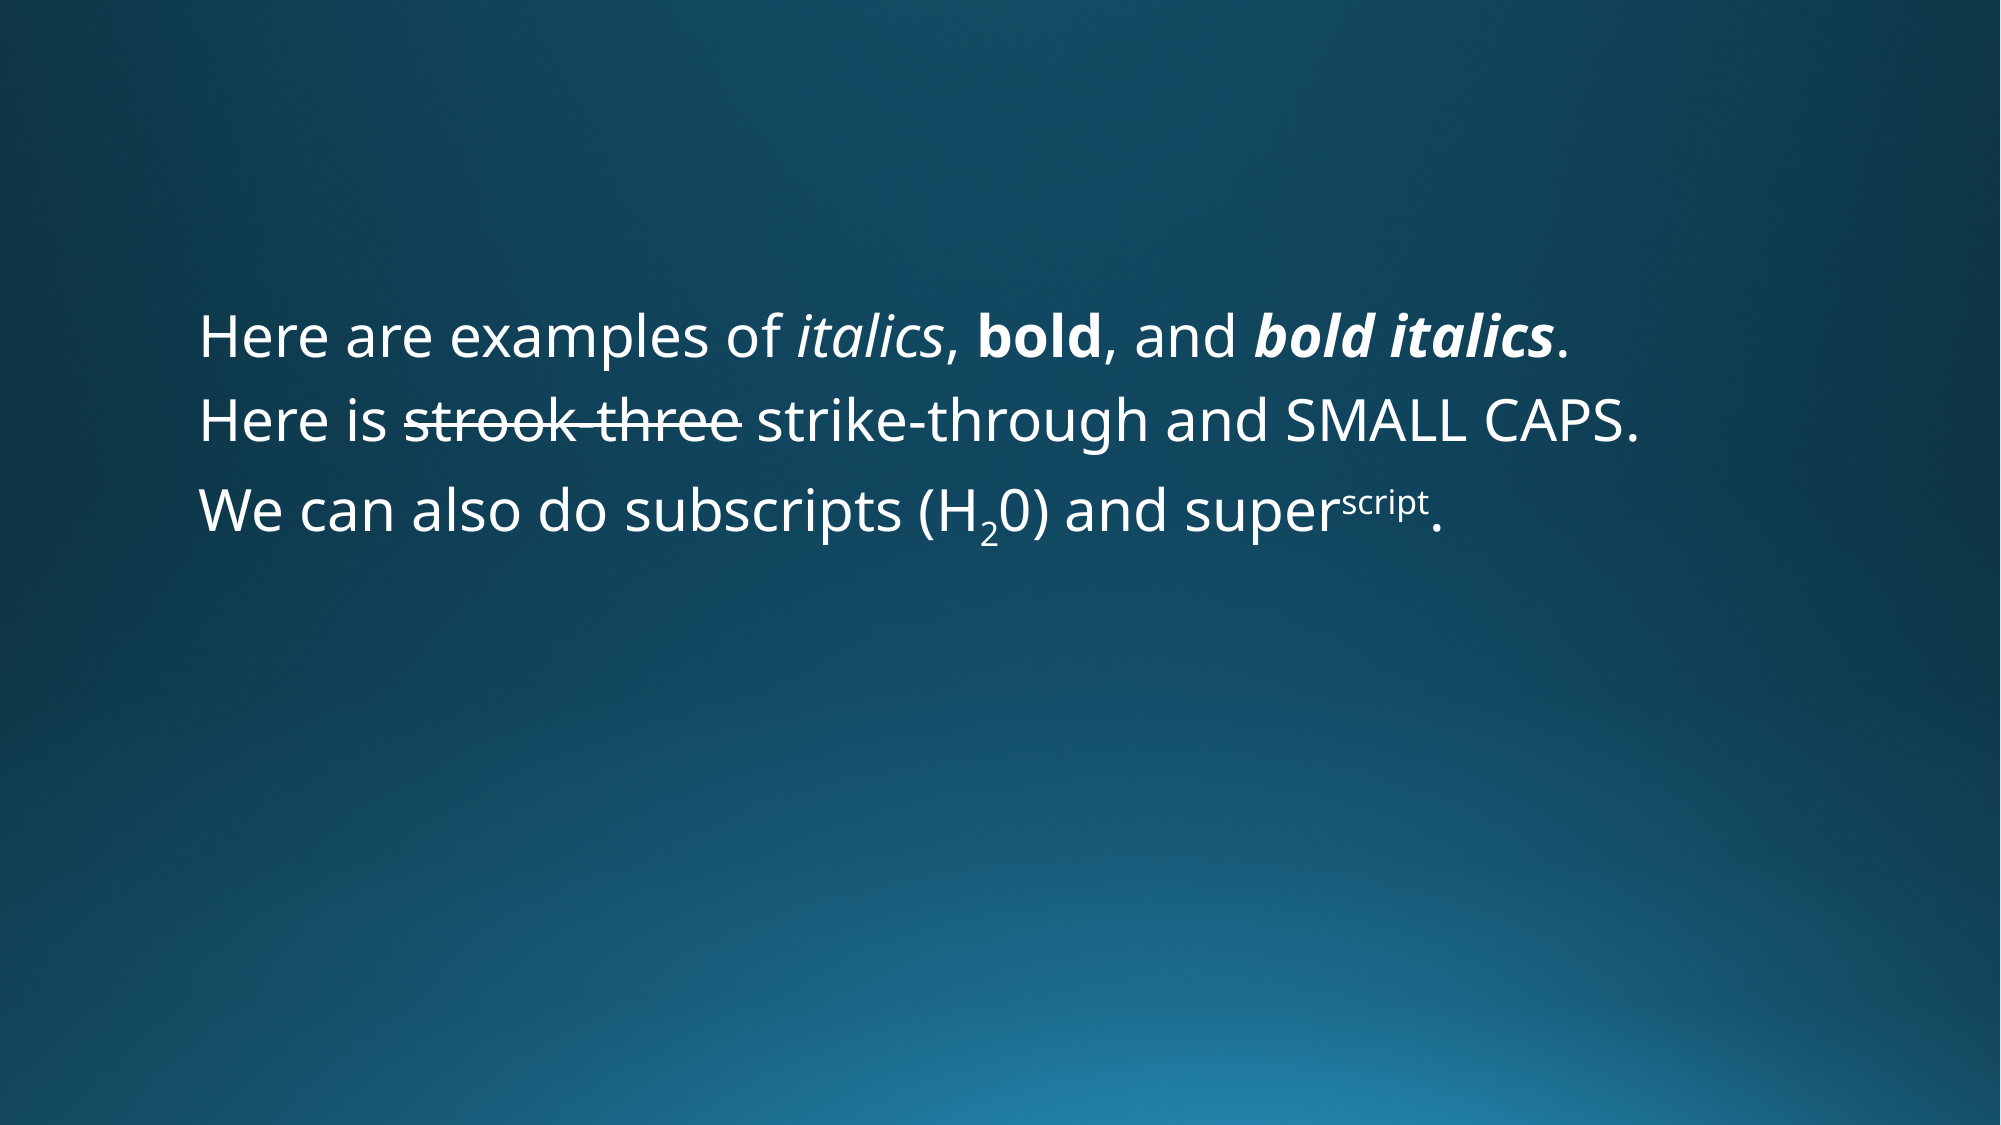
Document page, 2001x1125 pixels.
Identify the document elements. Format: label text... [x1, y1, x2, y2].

picture [0, 0, 2001, 1125]
list Here are examples of italics, bold, and bold italics. Here is strook-three strike-through and small caps. We can also do subscripts (H20) and superscript. [183, 299, 1863, 1014]
